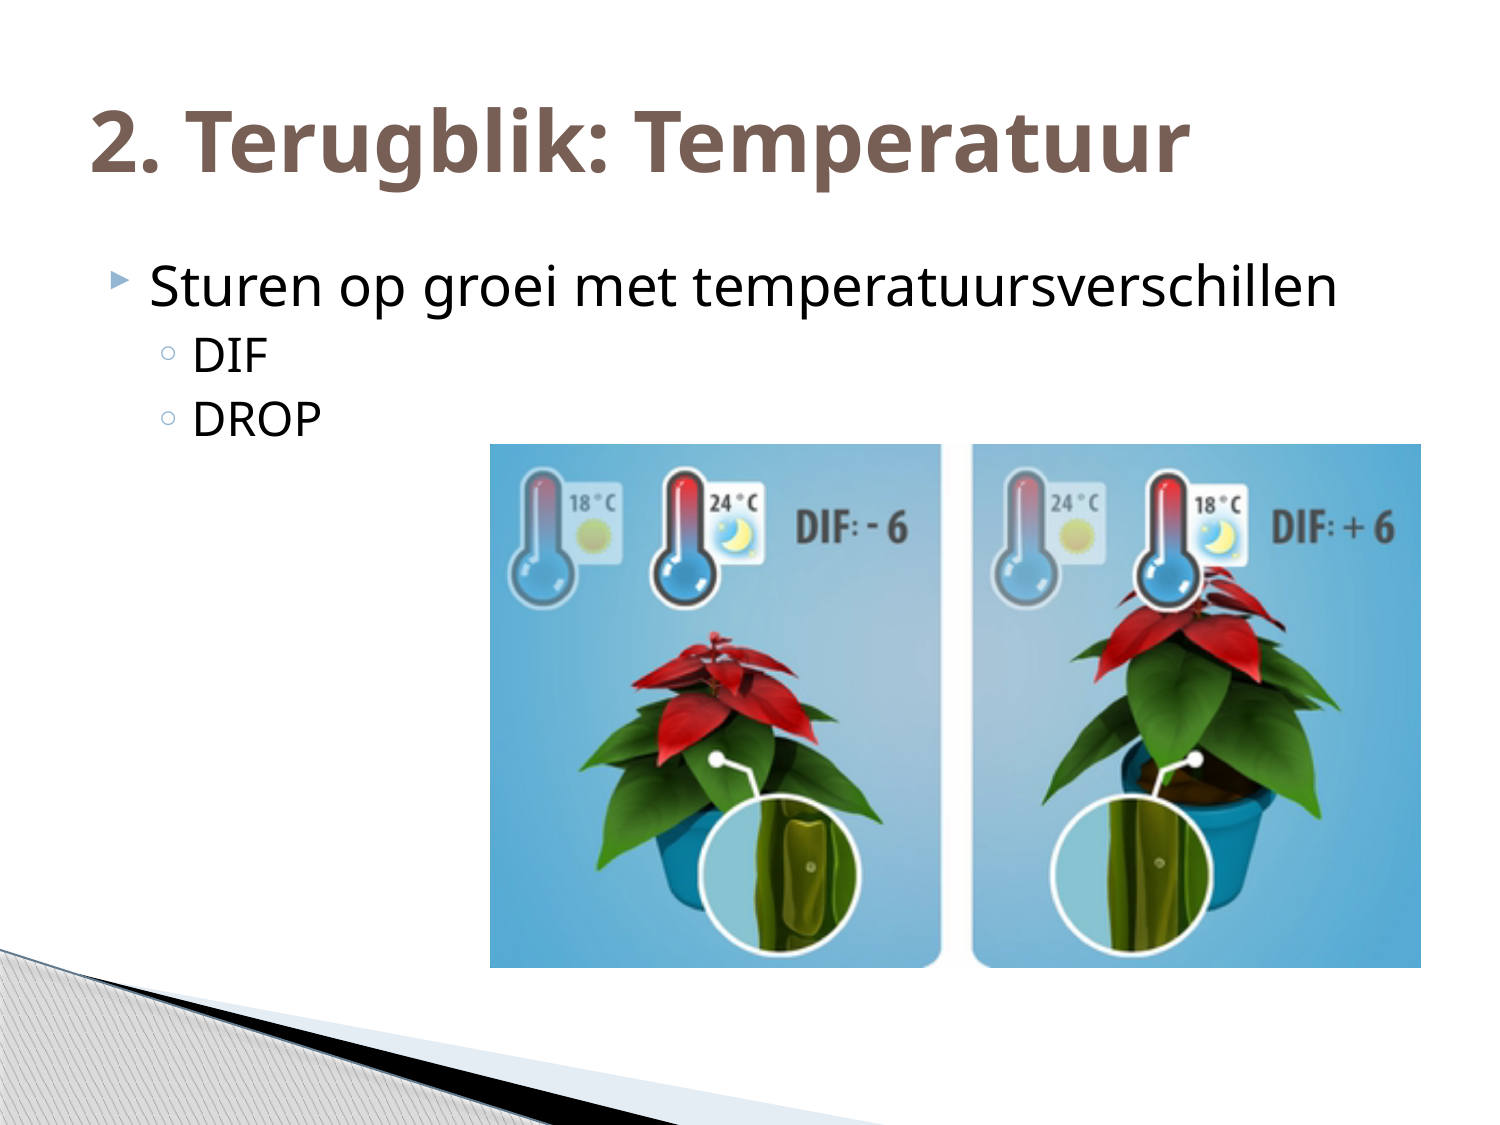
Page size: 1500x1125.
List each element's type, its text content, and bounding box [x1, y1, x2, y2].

list Sturen op groei met temperatuursverschillen DIF DROP [75, 243, 1425, 986]
title 2. Terugblik: Temperatuur [75, 45, 1425, 233]
picture [489, 444, 1421, 968]
